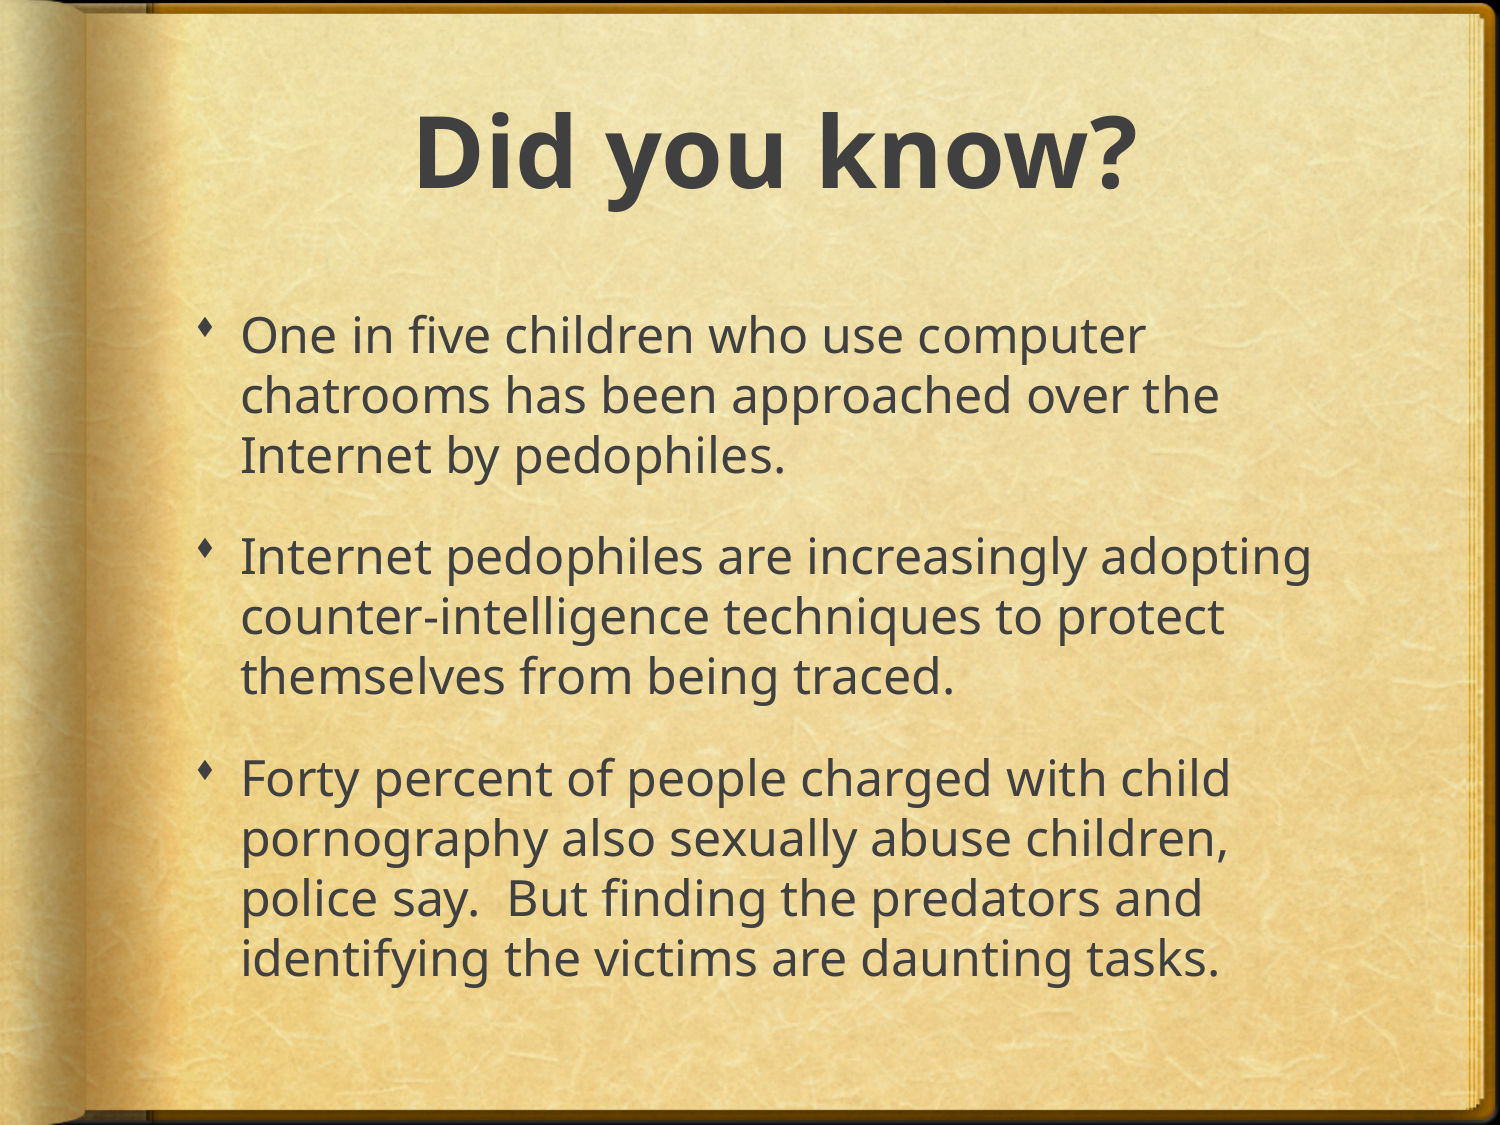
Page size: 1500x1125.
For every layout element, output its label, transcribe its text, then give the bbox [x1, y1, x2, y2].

list One in five children who use computer chatrooms has been approached over the Internet by pedophiles. Internet pedophiles are increasingly adopting counter-intelligence techniques to protect themselves from being traced. Forty percent of people charged with child pornography also sexually abuse children, police say. But finding the predators and identifying the victims are daunting tasks. [178, 295, 1372, 1005]
picture [0, 0, 1500, 1125]
title Did you know? [178, 45, 1372, 265]
